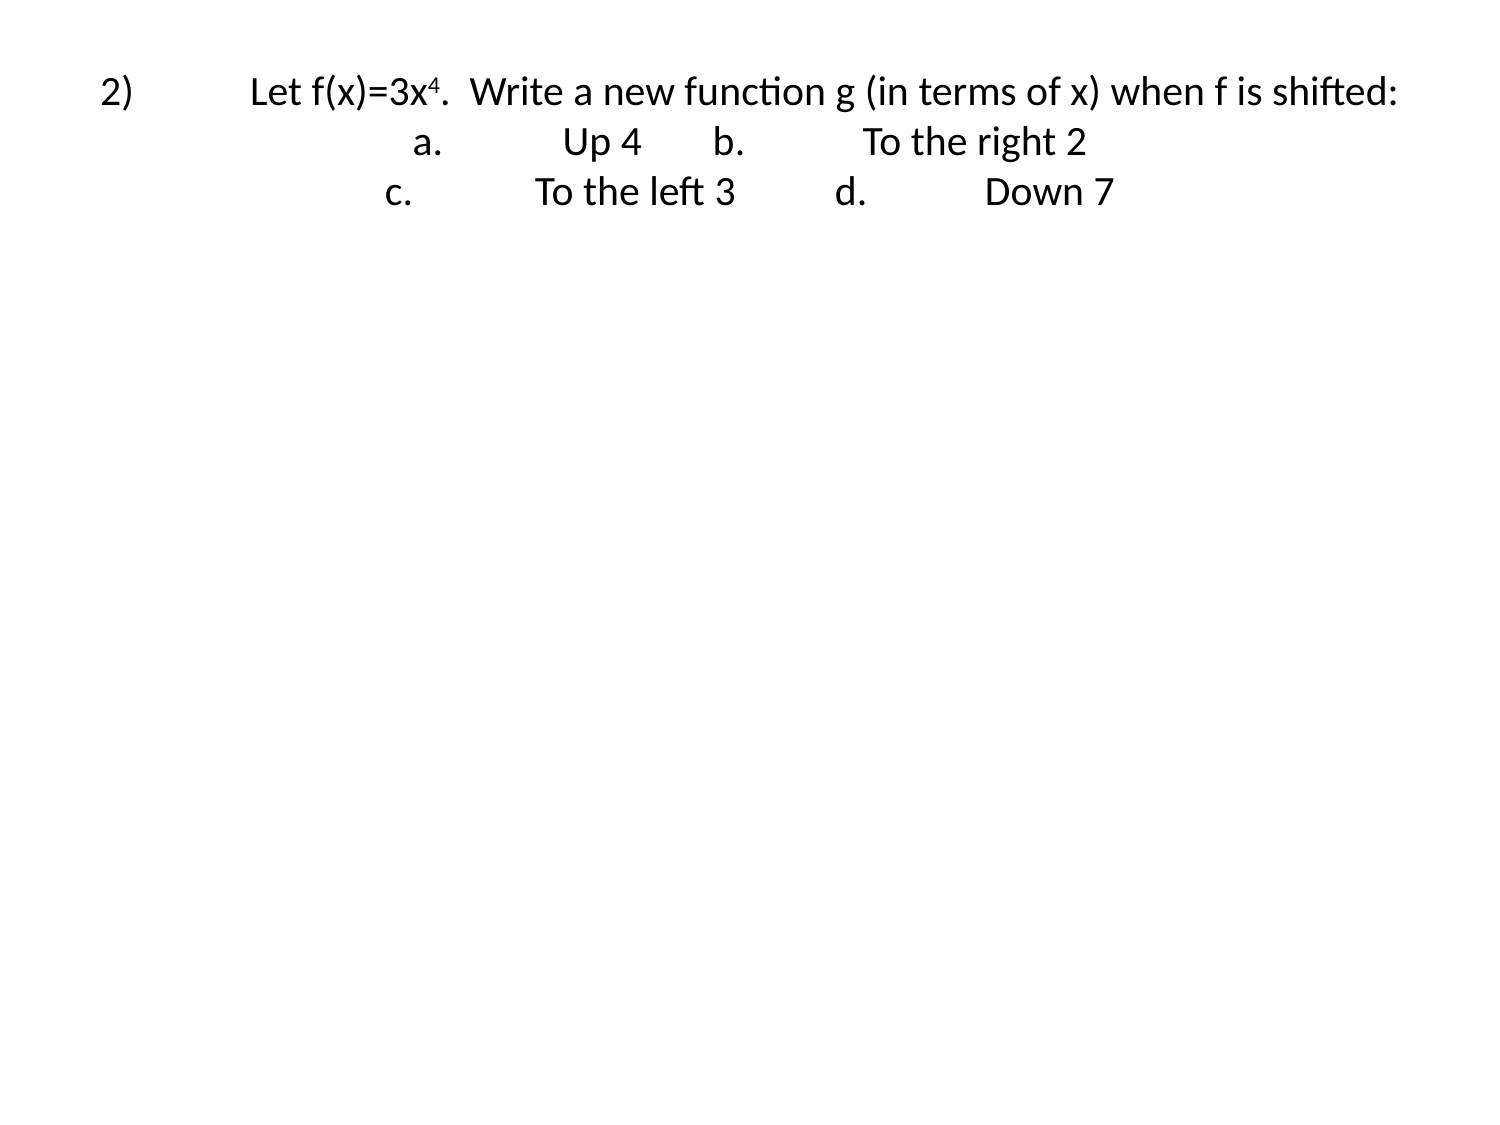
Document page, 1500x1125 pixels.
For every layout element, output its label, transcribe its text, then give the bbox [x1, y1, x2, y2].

title 2) Let f(x)=3x4. Write a new function g (in terms of x) when f is shifted: a. Up 4 b. To the right 2 c. To the left 3 d. Down 7 [75, 45, 1425, 233]
